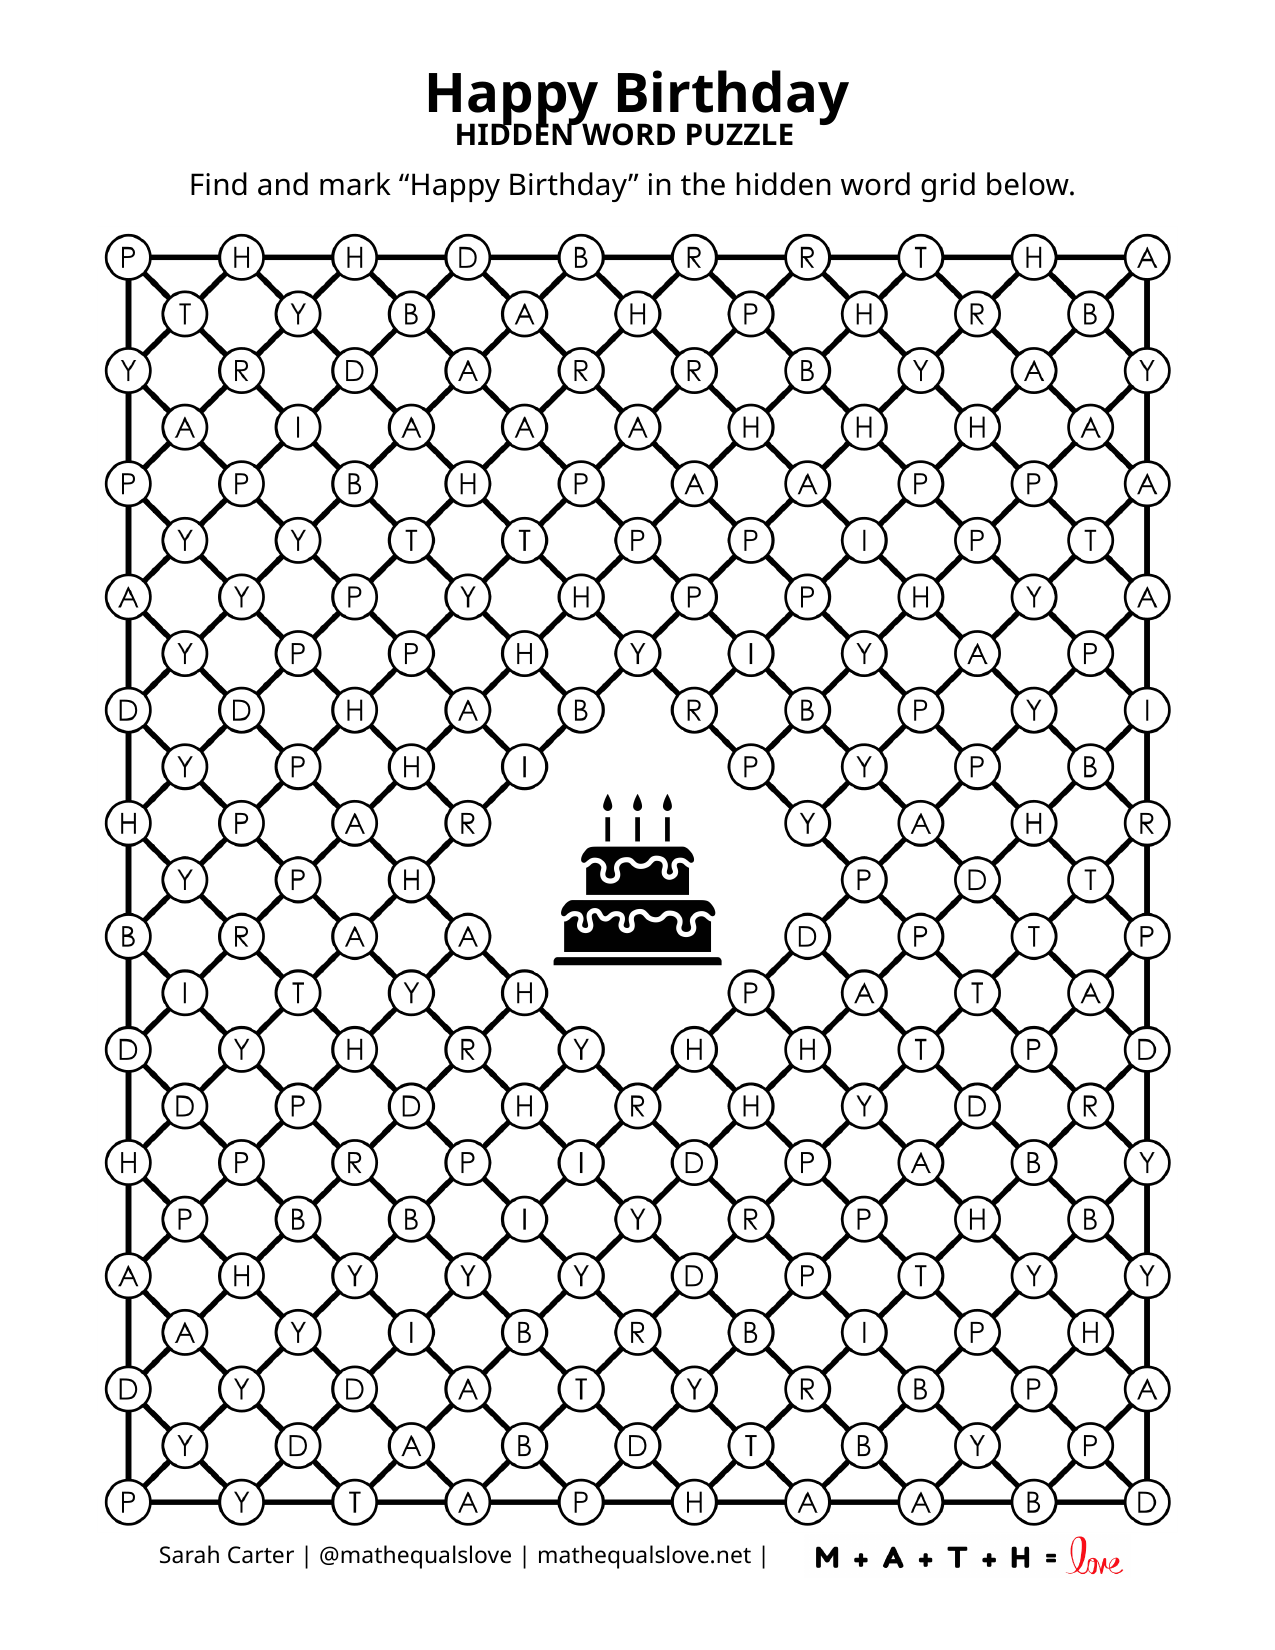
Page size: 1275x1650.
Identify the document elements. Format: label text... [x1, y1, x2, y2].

text_box Find and mark “Happy Birthday” in the hidden word grid below. [86, 158, 1189, 209]
text_box HIDDEN WORD PUZZLE [319, 108, 930, 159]
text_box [143, 1533, 1132, 1579]
text_box Happy Birthday [284, 57, 991, 124]
picture [97, 226, 1178, 1533]
